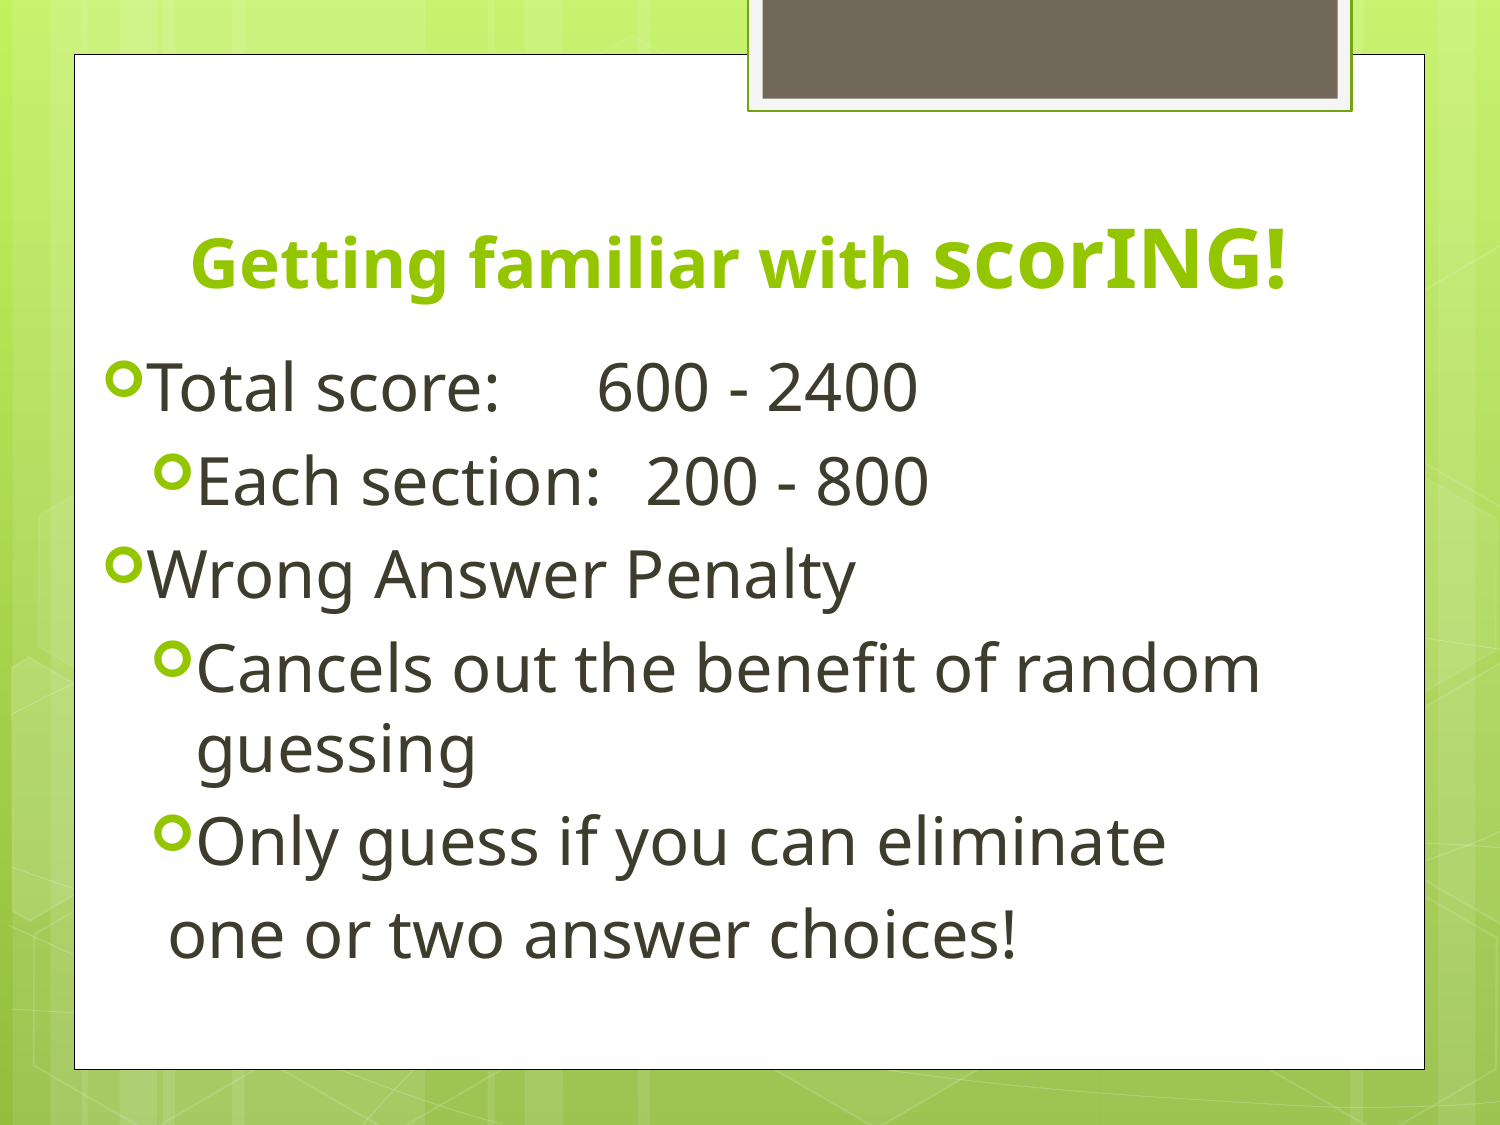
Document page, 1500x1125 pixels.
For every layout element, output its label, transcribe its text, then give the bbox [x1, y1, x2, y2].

list Total score: 600 - 2400 Each section: 200 - 800 Wrong Answer Penalty Cancels out the benefit of random guessing Only guess if you can eliminate one or two answer choices! [75, 337, 1500, 1088]
title Getting familiar with scorING! [174, 125, 1328, 313]
